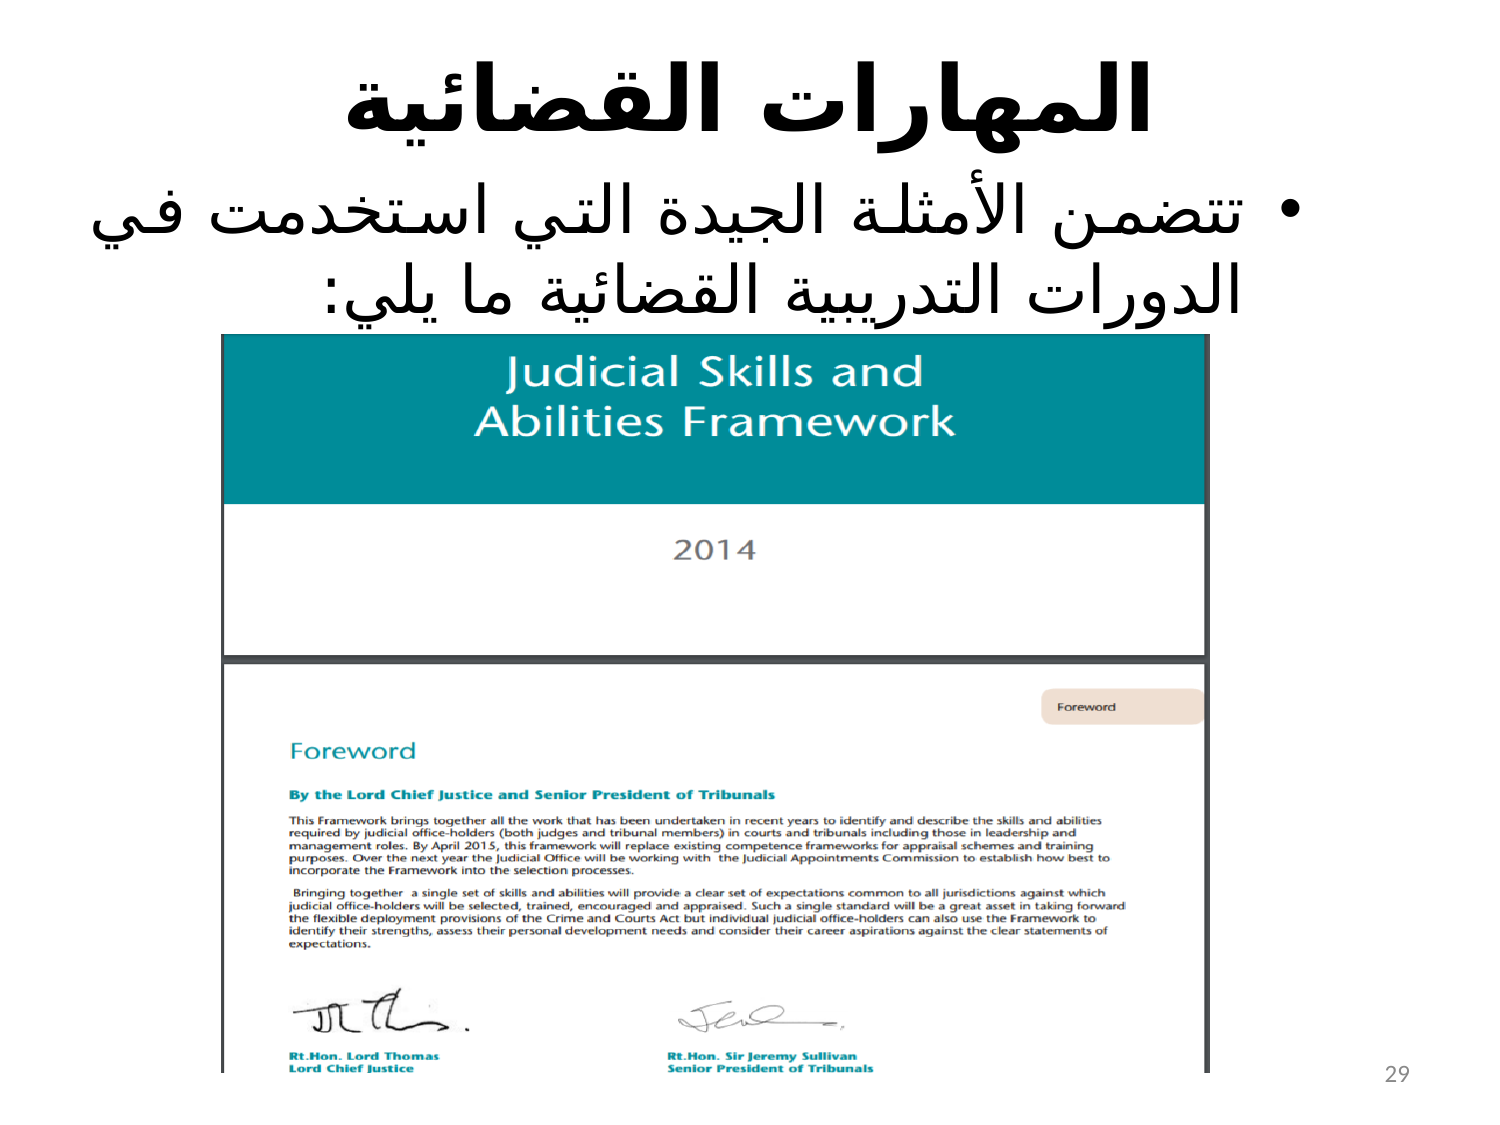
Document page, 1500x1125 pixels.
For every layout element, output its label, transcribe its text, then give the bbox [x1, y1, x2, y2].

text_box تتضمن الأمثلة الجيدة التي استخدمت في الدورات التدريبية القضائية ما يلي: [74, 159, 1317, 1073]
picture [221, 333, 1210, 1073]
slide_number 29 [1074, 1042, 1425, 1103]
title المهارات القضائية [75, 1, 1425, 189]
